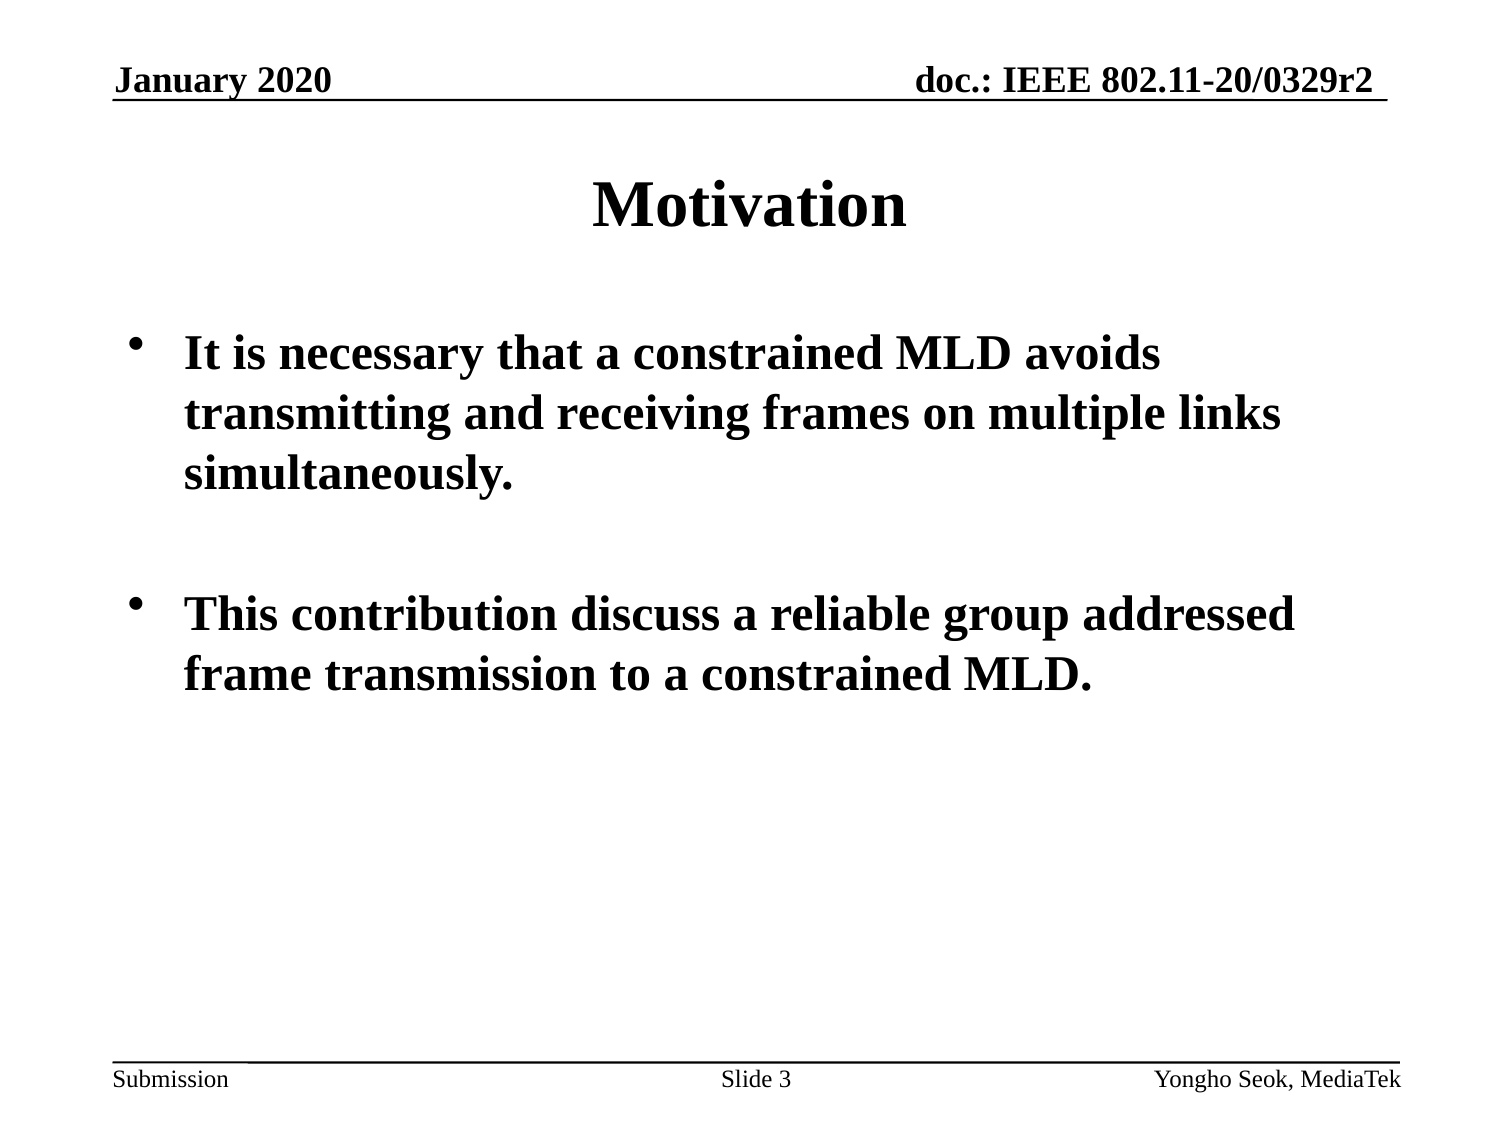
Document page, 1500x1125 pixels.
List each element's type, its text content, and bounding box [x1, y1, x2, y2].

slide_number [114, 54, 335, 101]
list It is necessary that a constrained MLD avoids transmitting and receiving frames on multiple links simultaneously. This contribution discuss a reliable group addressed frame transmission to a constrained MLD. [112, 312, 1388, 988]
title Motivation [0, 112, 1500, 288]
footer Yongho Seok, MediaTek [1150, 1061, 1402, 1093]
slide_number Slide 3 [712, 1061, 800, 1093]
